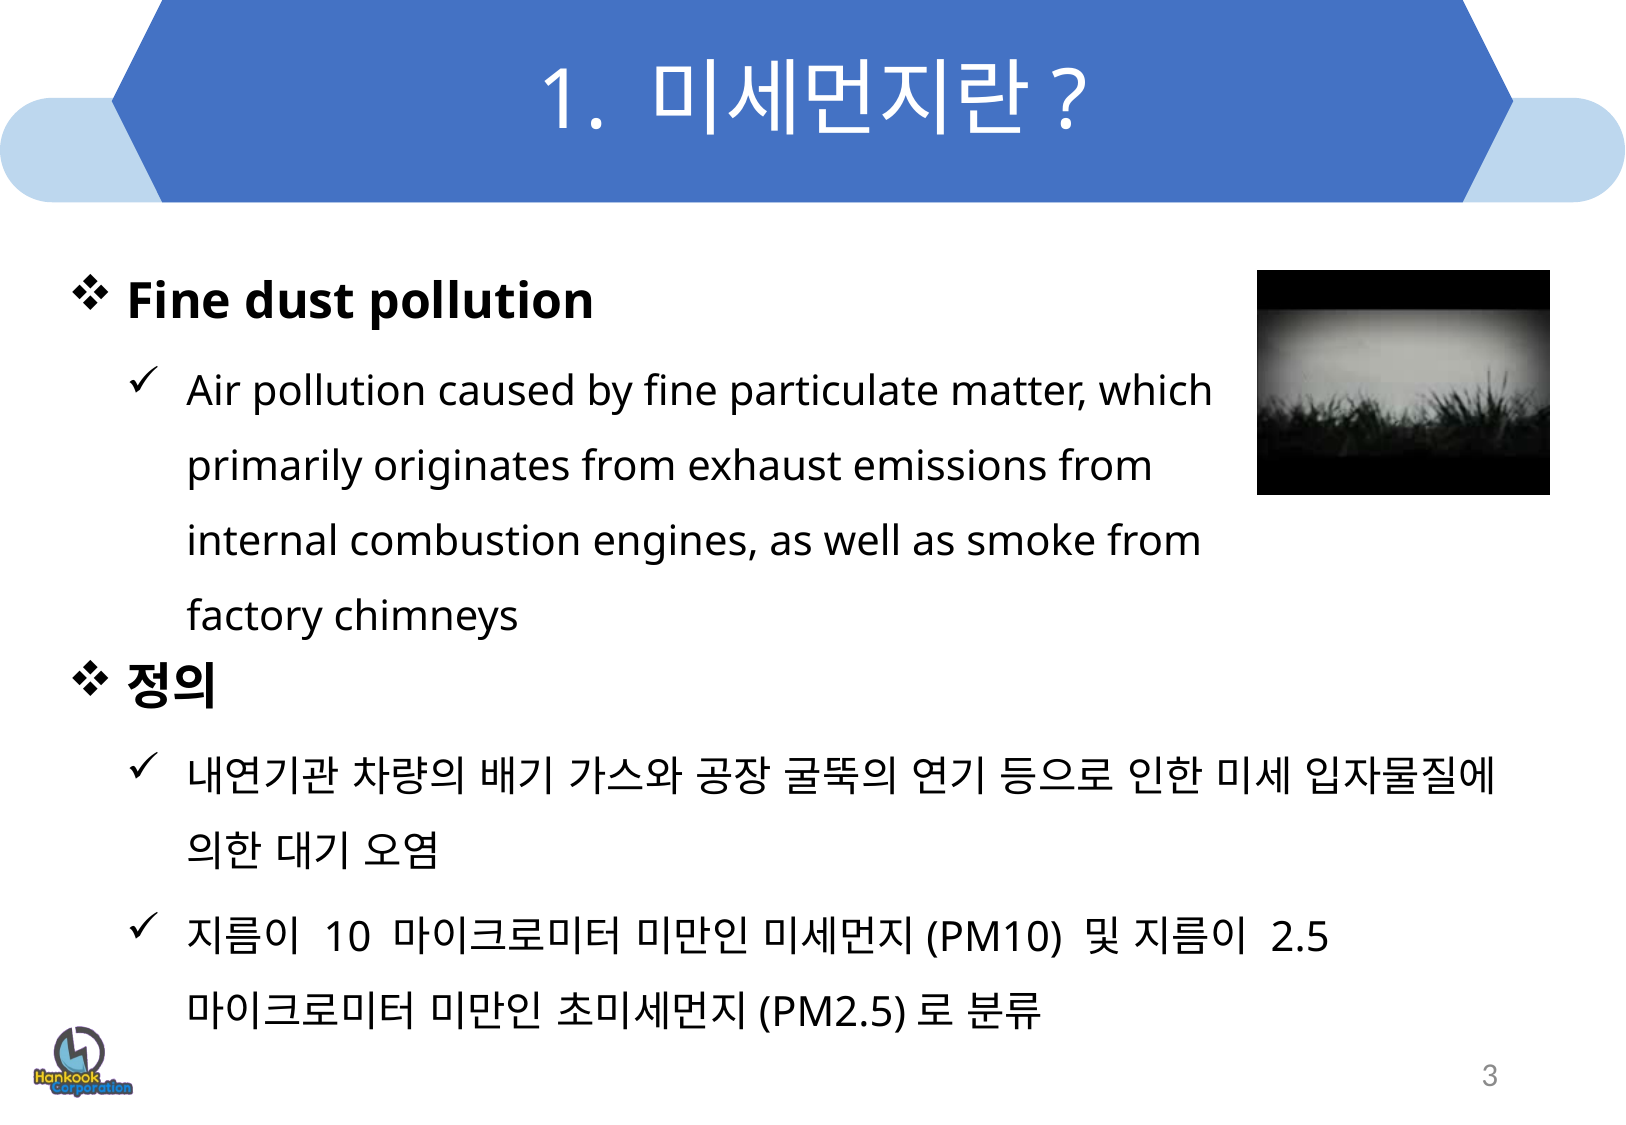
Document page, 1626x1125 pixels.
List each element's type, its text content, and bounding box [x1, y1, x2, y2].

slide_number 3 [1147, 1042, 1514, 1103]
text_box 정의 내연기관 차량의 배기 가스와 공장 굴뚝의 연기 등으로 인한 미세 입자물질에 의한 대기 오염 지름이 10 마이크로미터 미만인 미세먼지(PM10) 및 지름이 2.5 마이크로미터 미만인 초미세먼지(PM2.5)로 분류 [53, 616, 1550, 1032]
title 1. 미세먼지란? [0, 0, 1625, 203]
picture [24, 1022, 143, 1106]
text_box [1256, 270, 1550, 496]
list Fine dust pollution Air pollution caused by fine particulate matter, which primarily originates from exhaust emissions from internal combustion engines, as well as smoke from factory chimneys [53, 231, 1236, 599]
